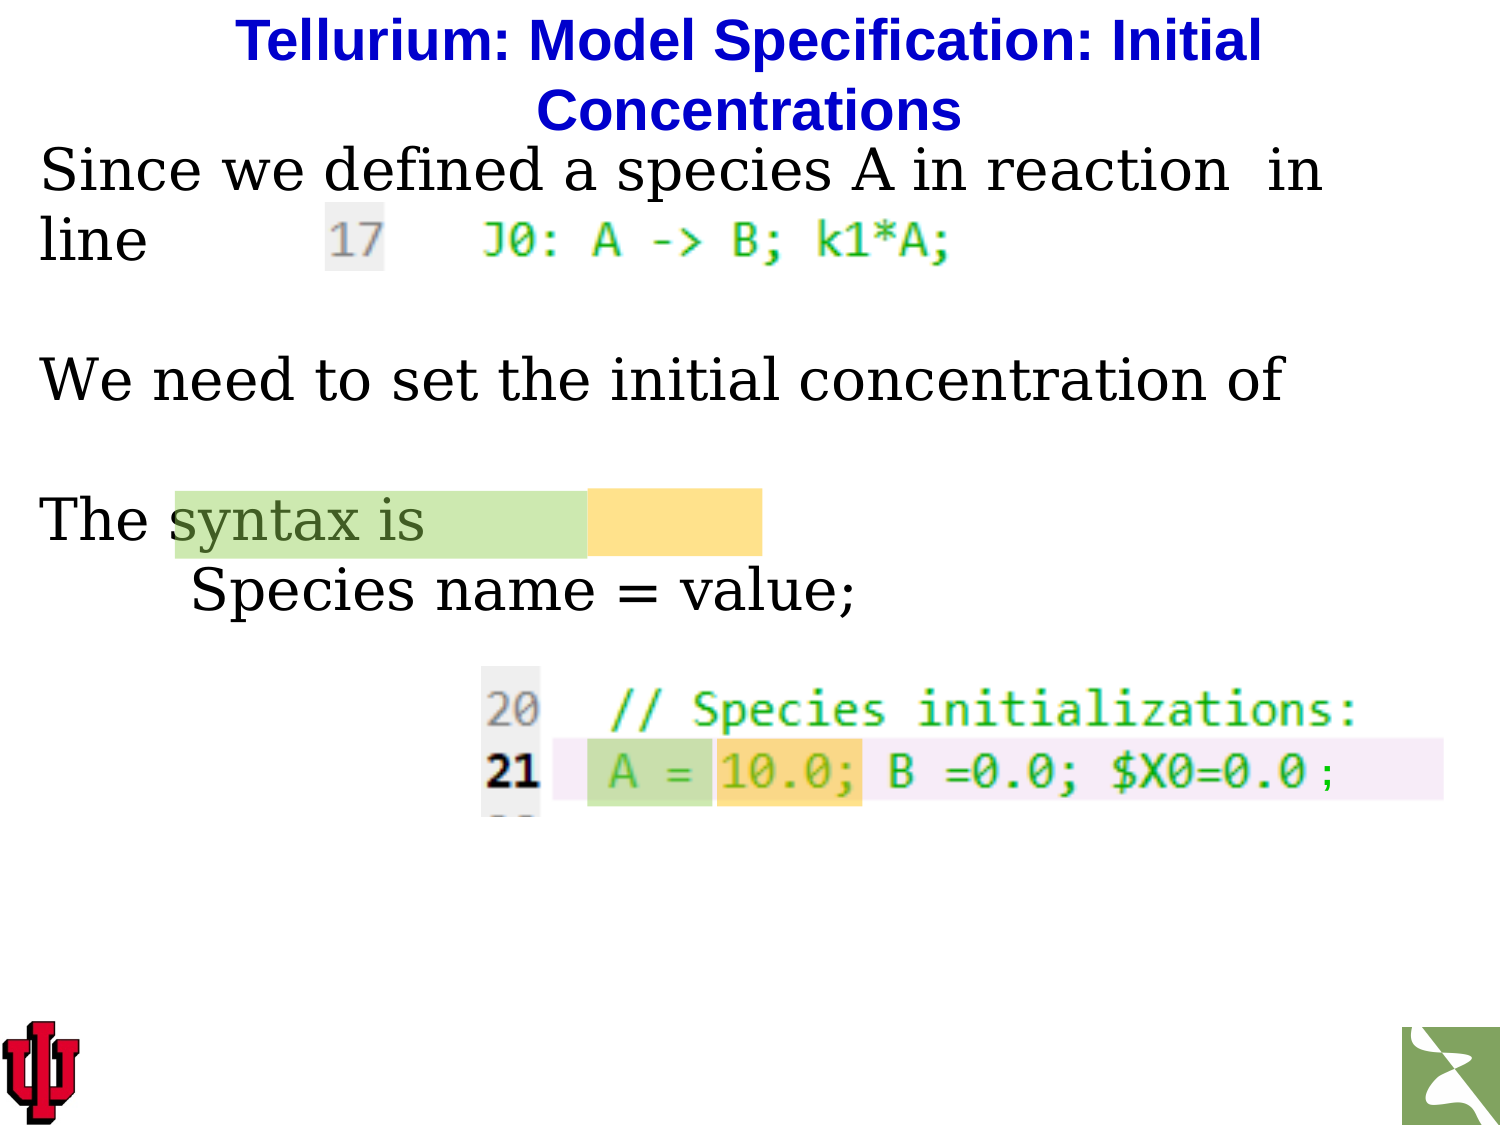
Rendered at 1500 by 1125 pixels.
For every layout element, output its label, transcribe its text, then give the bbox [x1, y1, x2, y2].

picture [324, 202, 982, 271]
text_box [586, 486, 764, 558]
text_box [0, 112, 1500, 478]
picture [0, 1020, 80, 1125]
title Tellurium: Model Specification: Initial Concentrations [0, 19, 1500, 112]
picture [1402, 1027, 1500, 1125]
text_box [173, 489, 590, 561]
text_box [480, 665, 1444, 817]
text_box [0, 556, 1500, 663]
